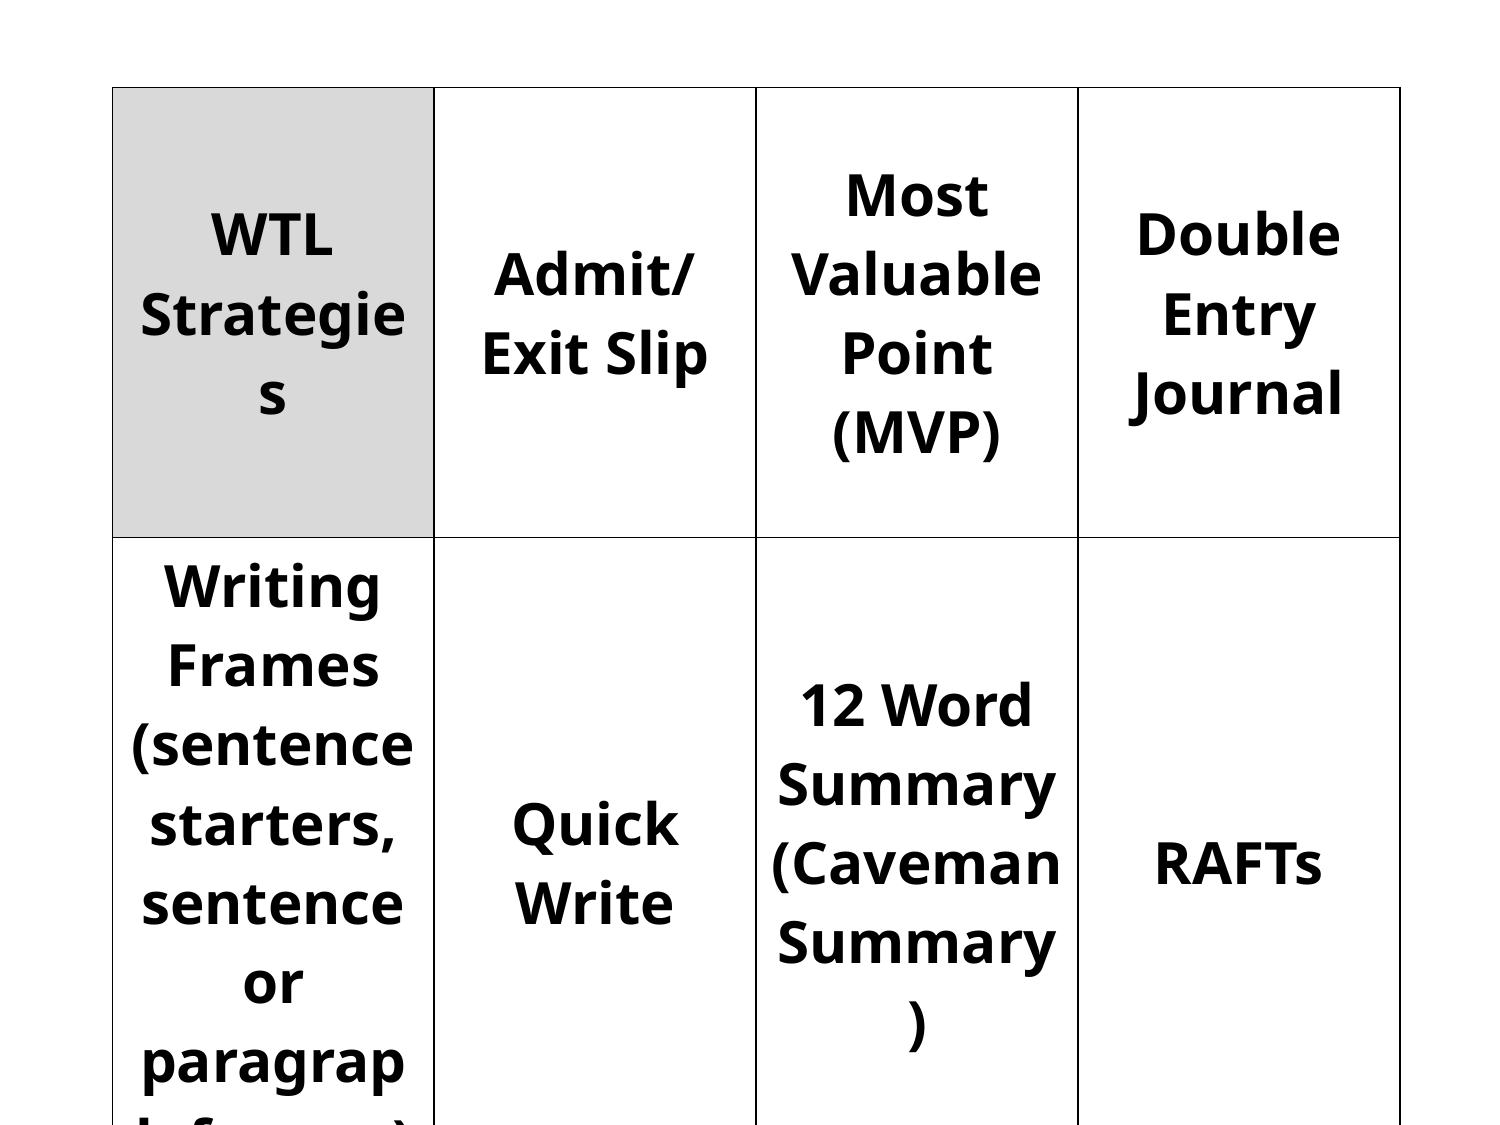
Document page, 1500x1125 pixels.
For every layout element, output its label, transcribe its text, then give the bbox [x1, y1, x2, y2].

table_header Most Valuable Point (MVP) [757, 88, 1077, 537]
table_header Double Entry Journal [1079, 88, 1399, 537]
table_cell Writing Frames (sentence starters, sentence or paragraph frames) [113, 538, 433, 1125]
table_header WTL Strategies [113, 88, 433, 537]
table_cell RAFTs [1079, 538, 1399, 1125]
table_cell Quick Write [435, 538, 755, 1125]
table_header Admit/Exit Slip [435, 88, 755, 537]
table_cell 12 Word Summary (Caveman Summary) [757, 538, 1077, 1125]
